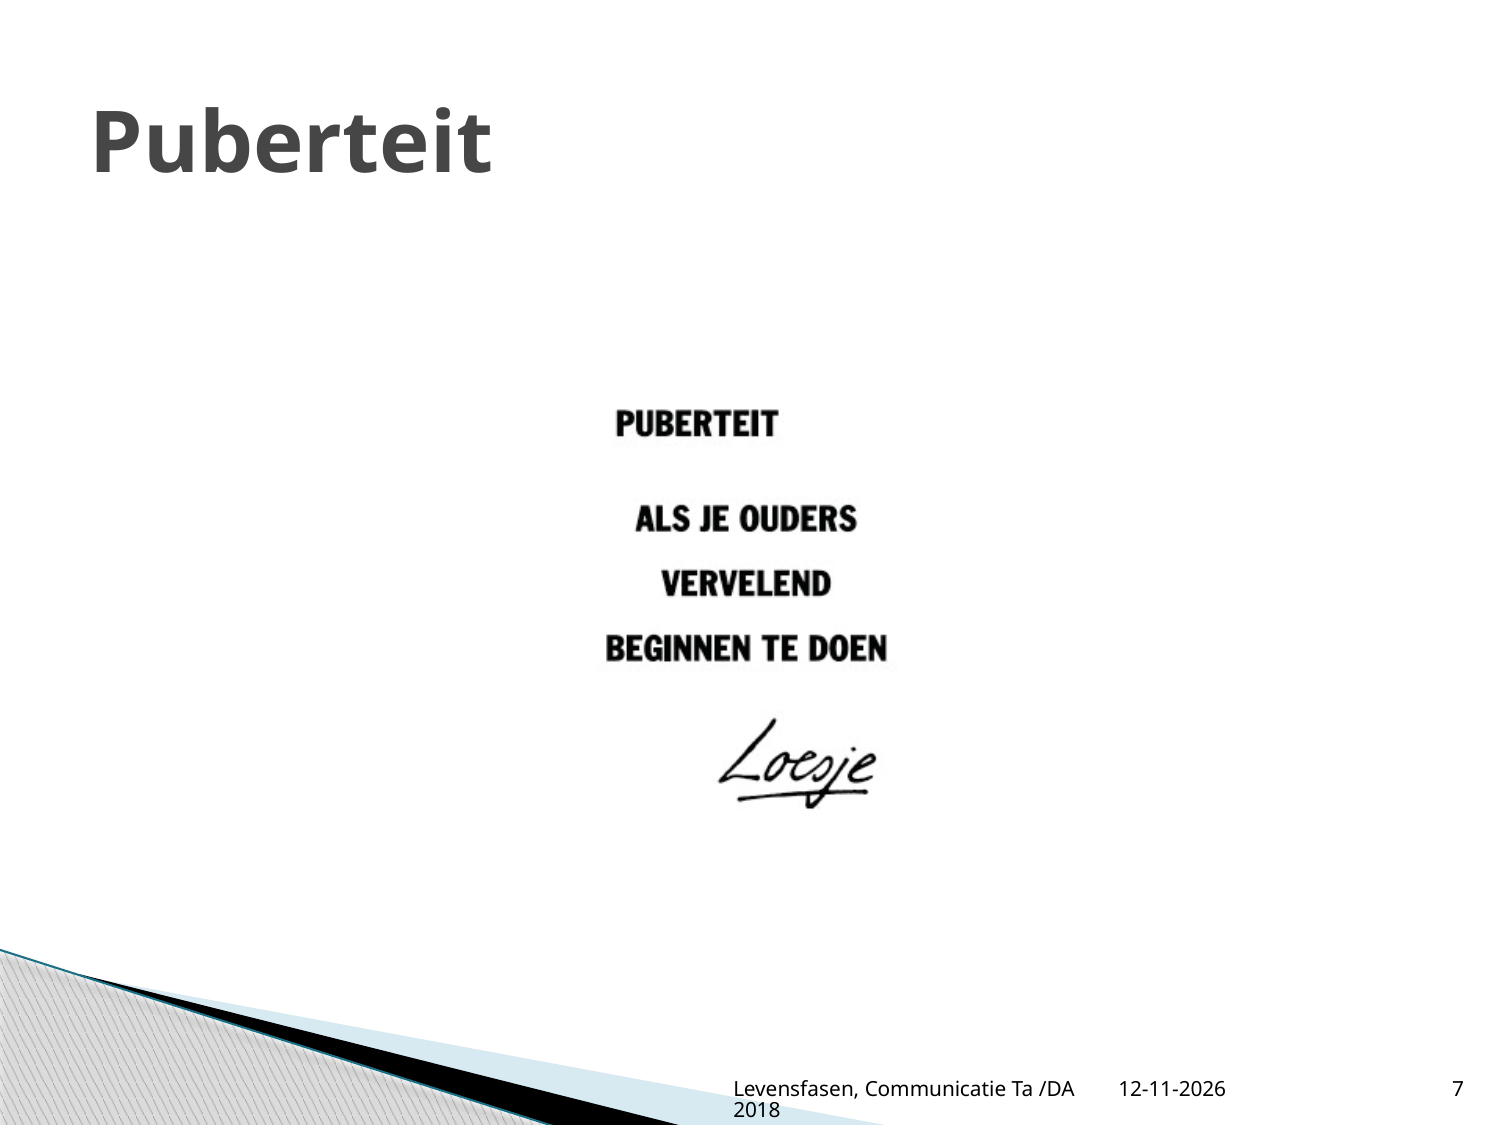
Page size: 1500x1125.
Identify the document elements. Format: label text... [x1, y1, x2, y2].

footer Levensfasen, Communicatie Ta /DA 2018 [718, 1051, 1105, 1112]
title Puberteit [75, 45, 1425, 233]
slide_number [1105, 1051, 1418, 1112]
slide_number 7 [1418, 1051, 1479, 1112]
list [569, 377, 931, 852]
